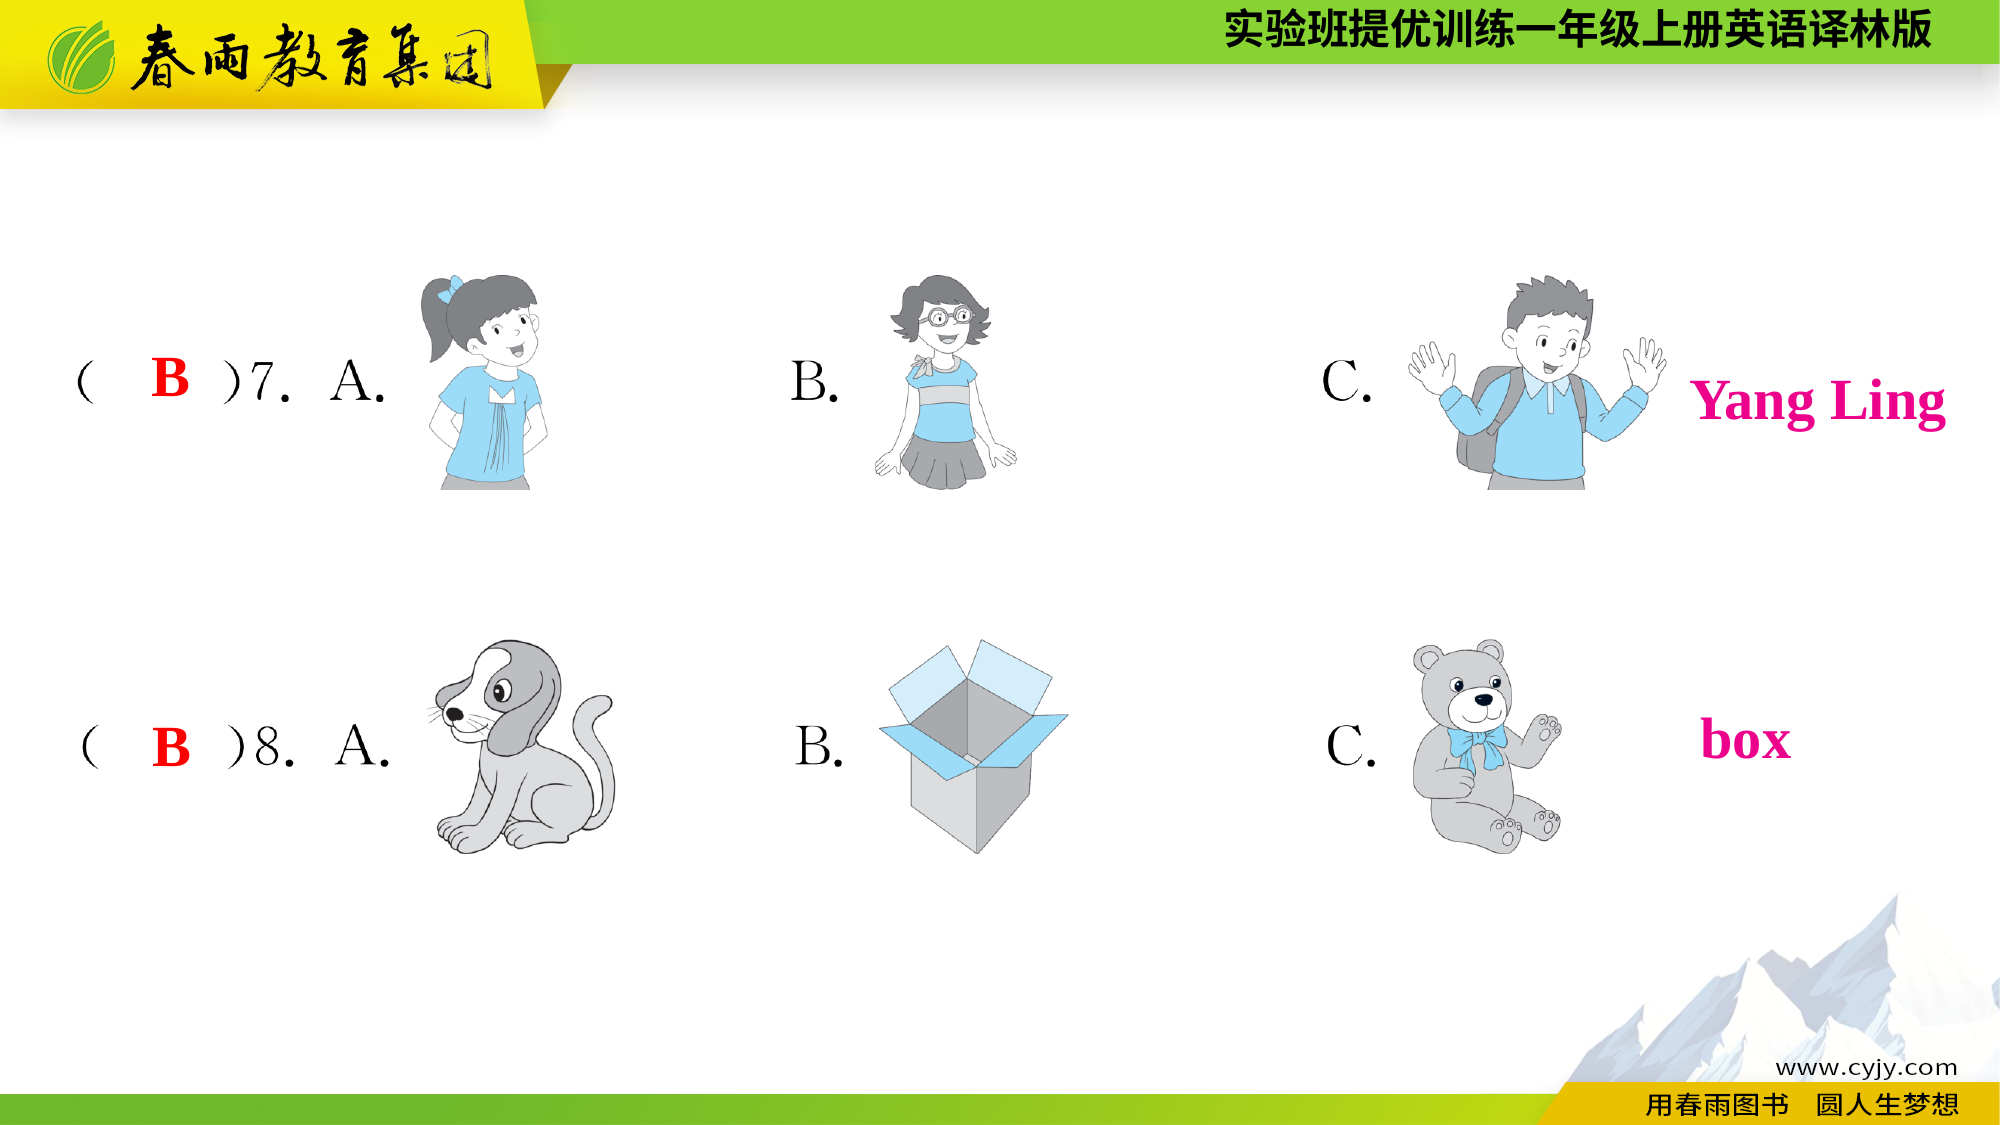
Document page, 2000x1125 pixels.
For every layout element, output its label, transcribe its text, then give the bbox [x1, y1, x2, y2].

text_box Yang Ling [1693, 353, 1963, 439]
text_box box [1685, 692, 1807, 778]
picture [0, 0, 2000, 1125]
